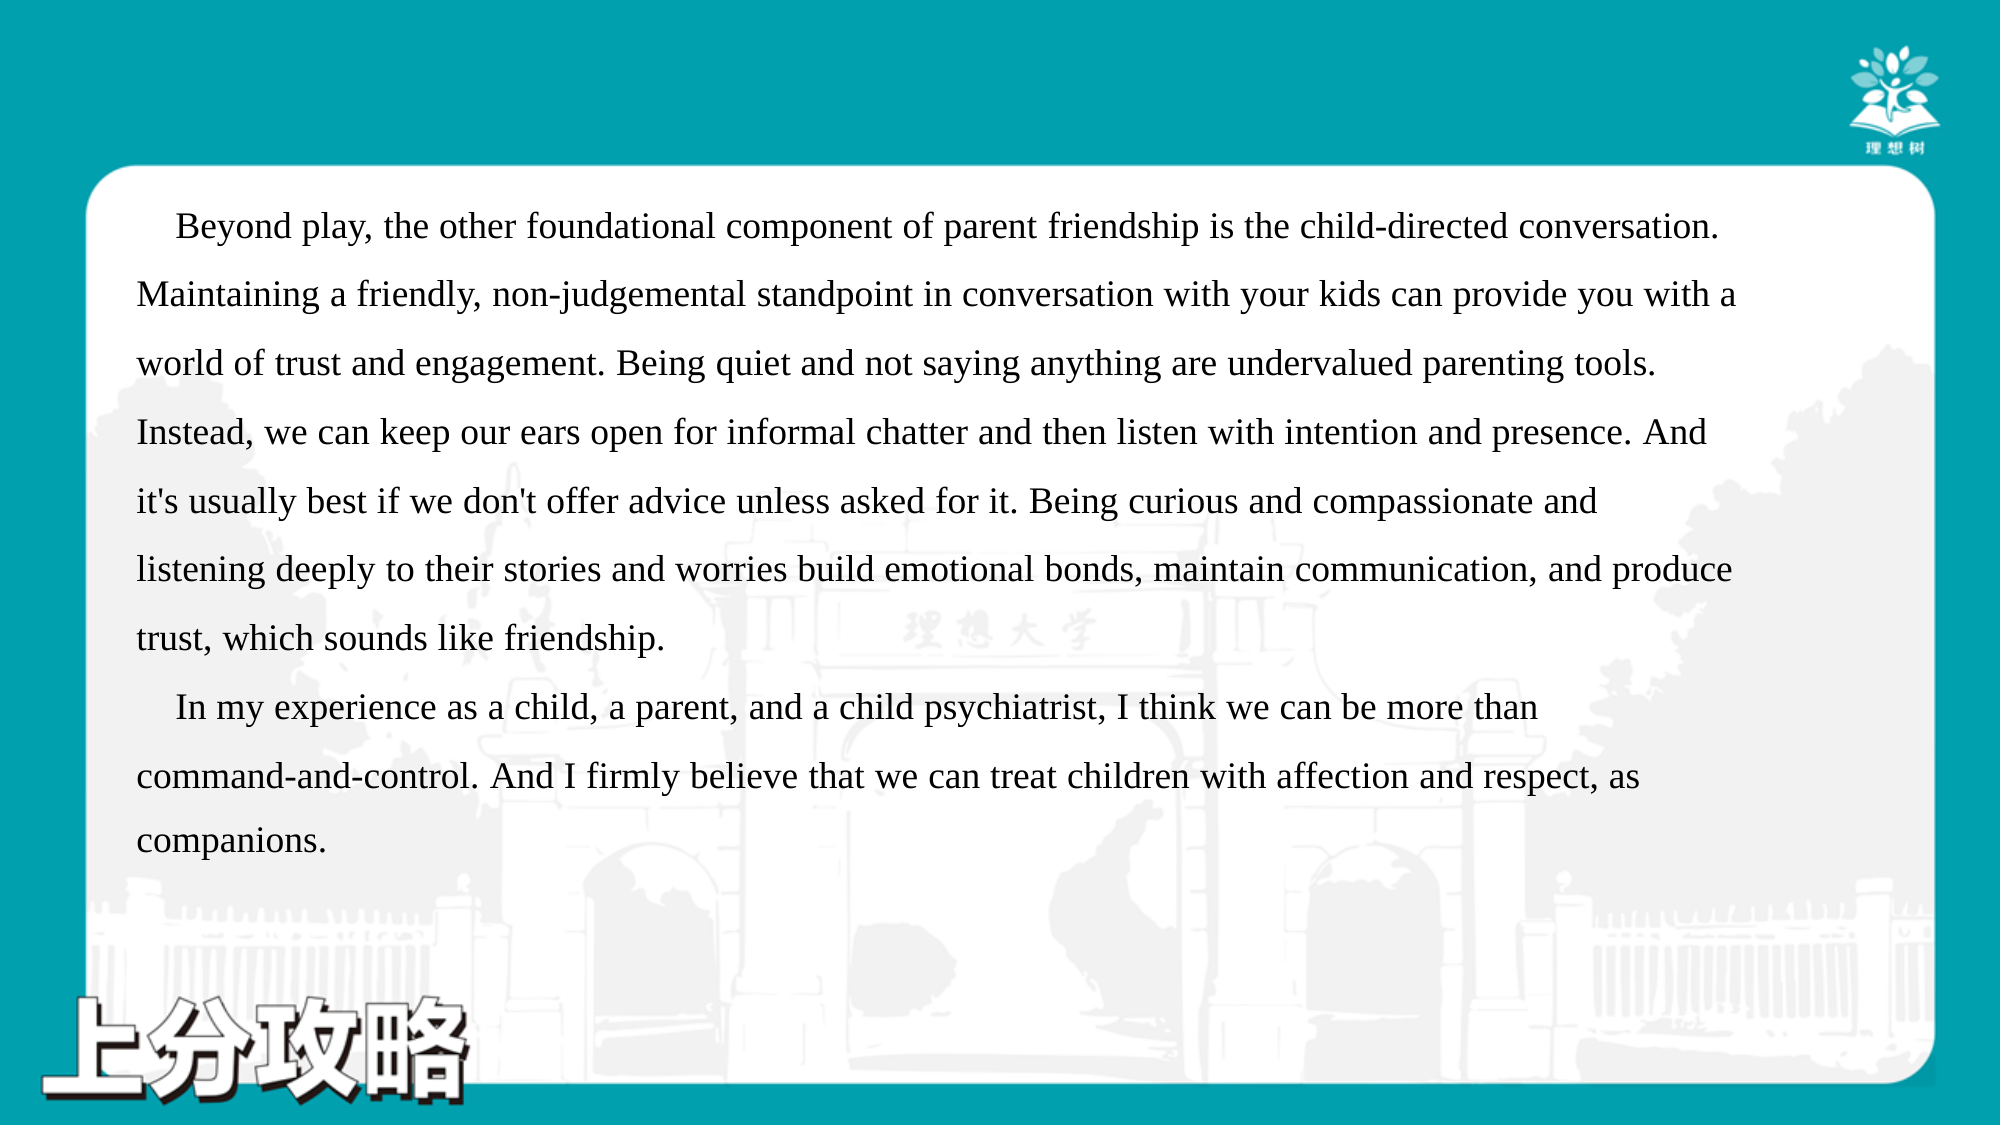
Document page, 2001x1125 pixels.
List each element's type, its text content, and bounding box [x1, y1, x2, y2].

text_box Beyond play, the other foundational component of parent friendship is the child-directed conversation. Maintaining a friendly, non-judgemental standpoint in conversation with your kids can provide you with a world of trust and engagement. Being quiet and not saying anything are undervalued parenting tools. Instead, we can keep our ears open for informal chatter and then listen with intention and presence. And it's usually best if we don't offer advice unless asked for it. Being curious and compassionate and listening deeply to their stories and worries build emotional bonds, maintain communication, and produce trust, which sounds like friendship. In my experience as a child, a parent, and a child psychiatrist, I think we can be more than command-and-control. And I firmly believe that we can treat children with affection and respect, as companions.#5 [136, 176, 1865, 853]
picture [0, 0, 2000, 1125]
